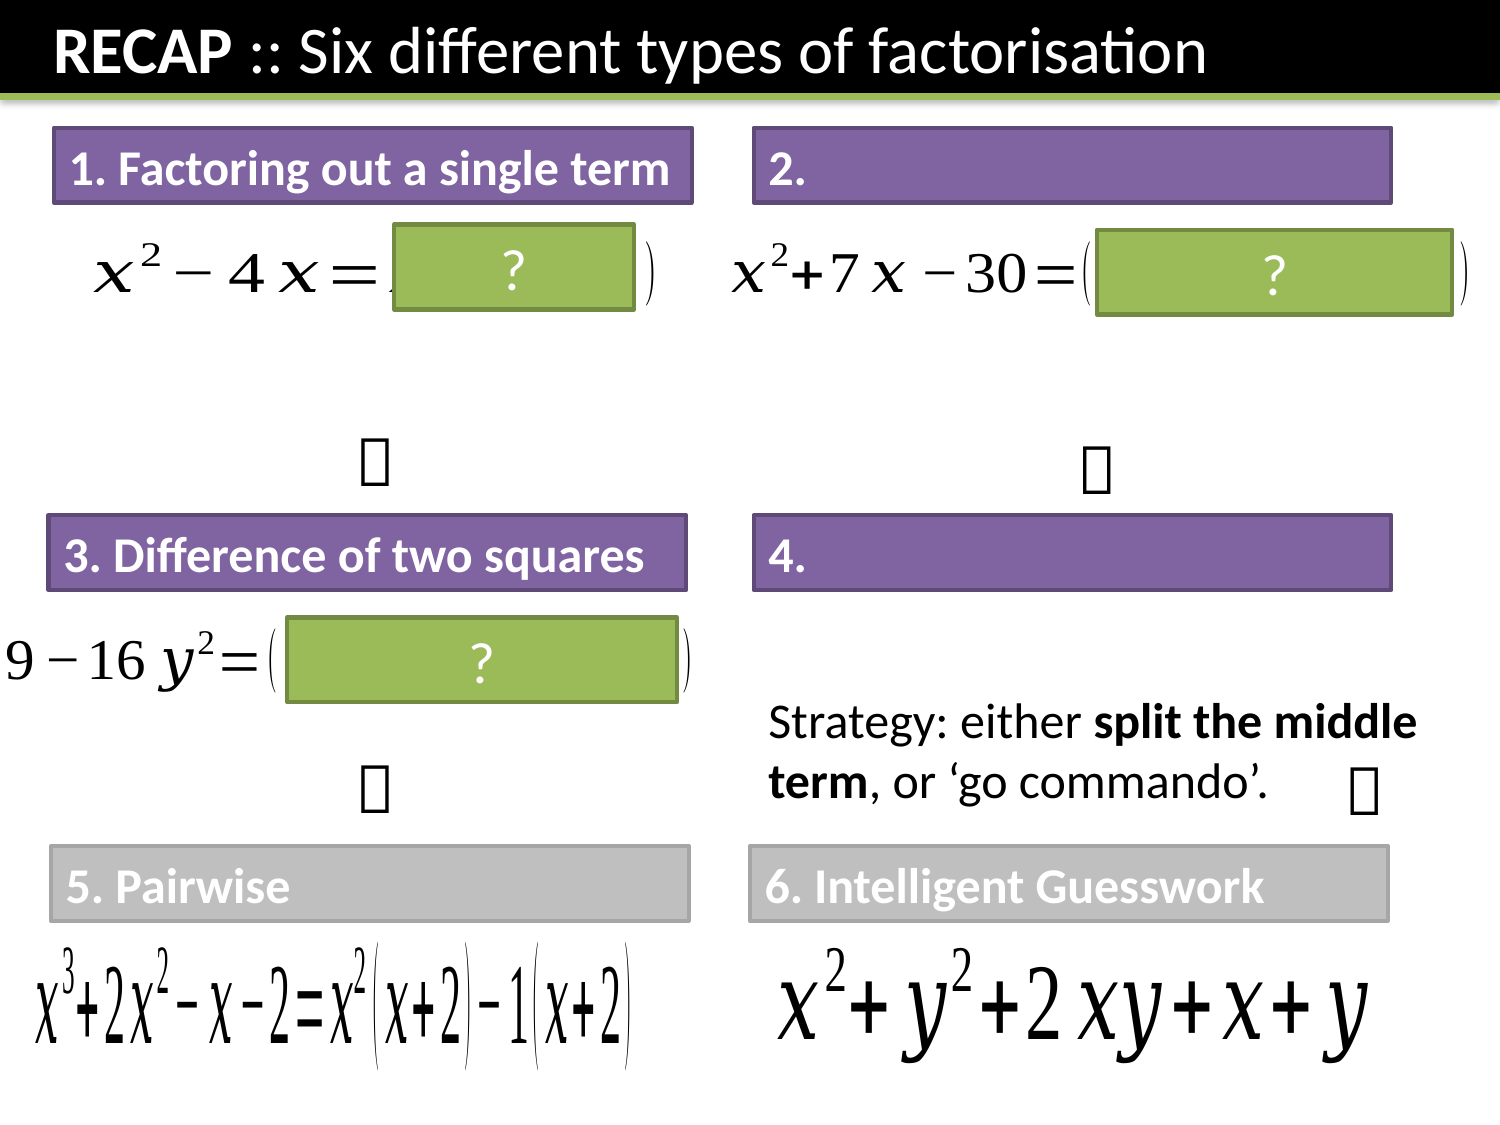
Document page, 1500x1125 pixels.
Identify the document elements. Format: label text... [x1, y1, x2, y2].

text_box ? [285, 615, 679, 704]
text_box 1. Factoring out a single term [52, 126, 694, 205]
text_box  [291, 739, 459, 834]
text_box 3. Difference of two squares [46, 513, 688, 592]
text_box 6. Intelligent Guesswork [748, 844, 1390, 923]
text_box  [1280, 740, 1449, 836]
text_box  [1013, 420, 1181, 516]
text_box 5. Pairwise [49, 844, 691, 923]
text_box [0, 0, 1500, 99]
text_box ? [392, 222, 636, 312]
text_box ? [1095, 228, 1454, 317]
text_box  [291, 412, 459, 507]
